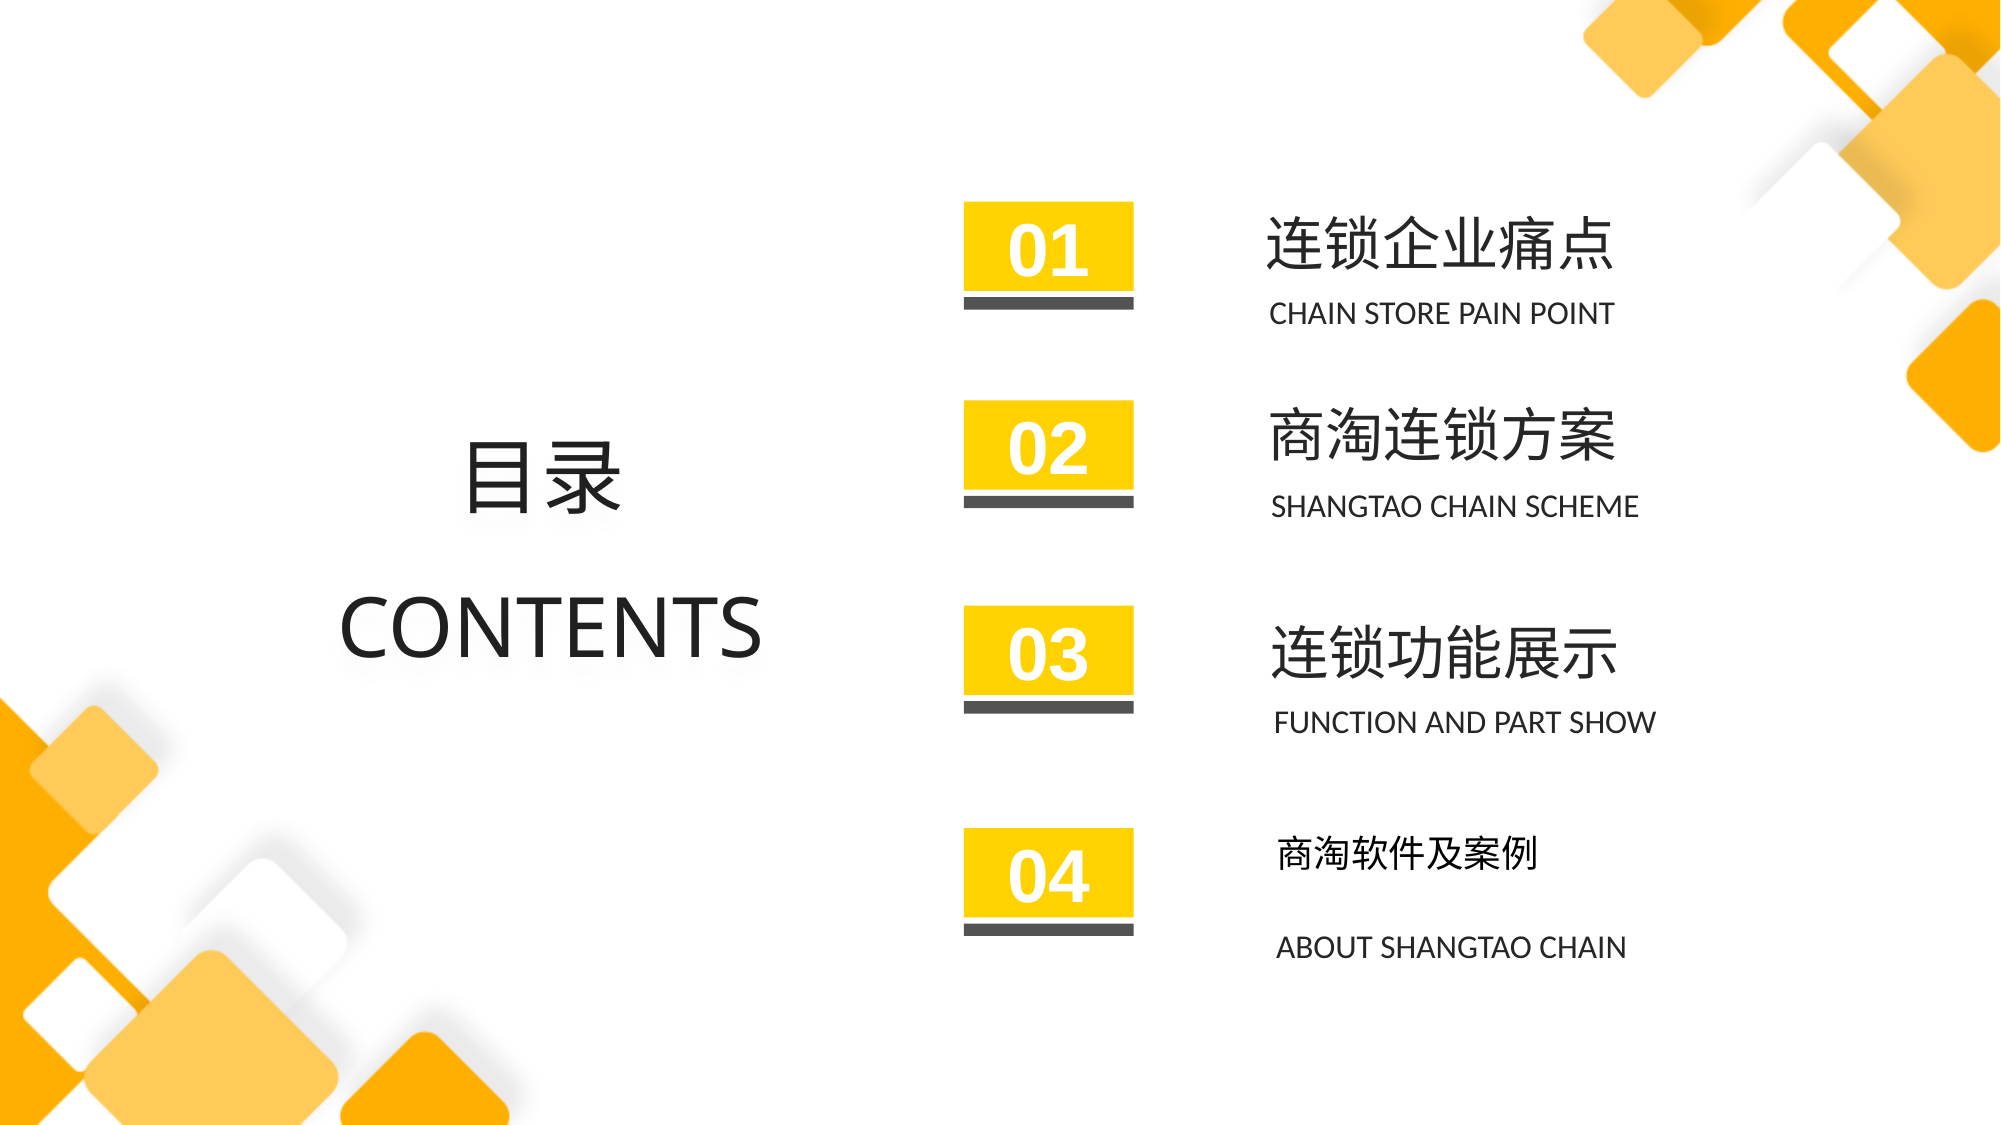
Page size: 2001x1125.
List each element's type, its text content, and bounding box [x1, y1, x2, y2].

picture [0, 0, 2001, 1125]
text_box CHAIN STORE PAIN POINT [1254, 244, 1995, 359]
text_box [963, 605, 1134, 714]
text_box 连锁功能展示 [1255, 594, 1996, 709]
text_box 连锁企业痛点 [1250, 185, 1992, 300]
text_box ABOUT SHANGTAO CHAIN [1261, 879, 2000, 994]
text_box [963, 400, 1134, 509]
text_box FUNCTION AND PART SHOW [1258, 653, 1999, 768]
text_box 商淘连锁方案 [1252, 377, 1993, 492]
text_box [963, 201, 1134, 310]
text_box 目录CONTENTS [282, 121, 820, 682]
list 商淘软件及案例 [1261, 822, 2000, 879]
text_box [963, 827, 1134, 936]
text_box SHANGTAO CHAIN SCHEME [1256, 437, 1997, 552]
